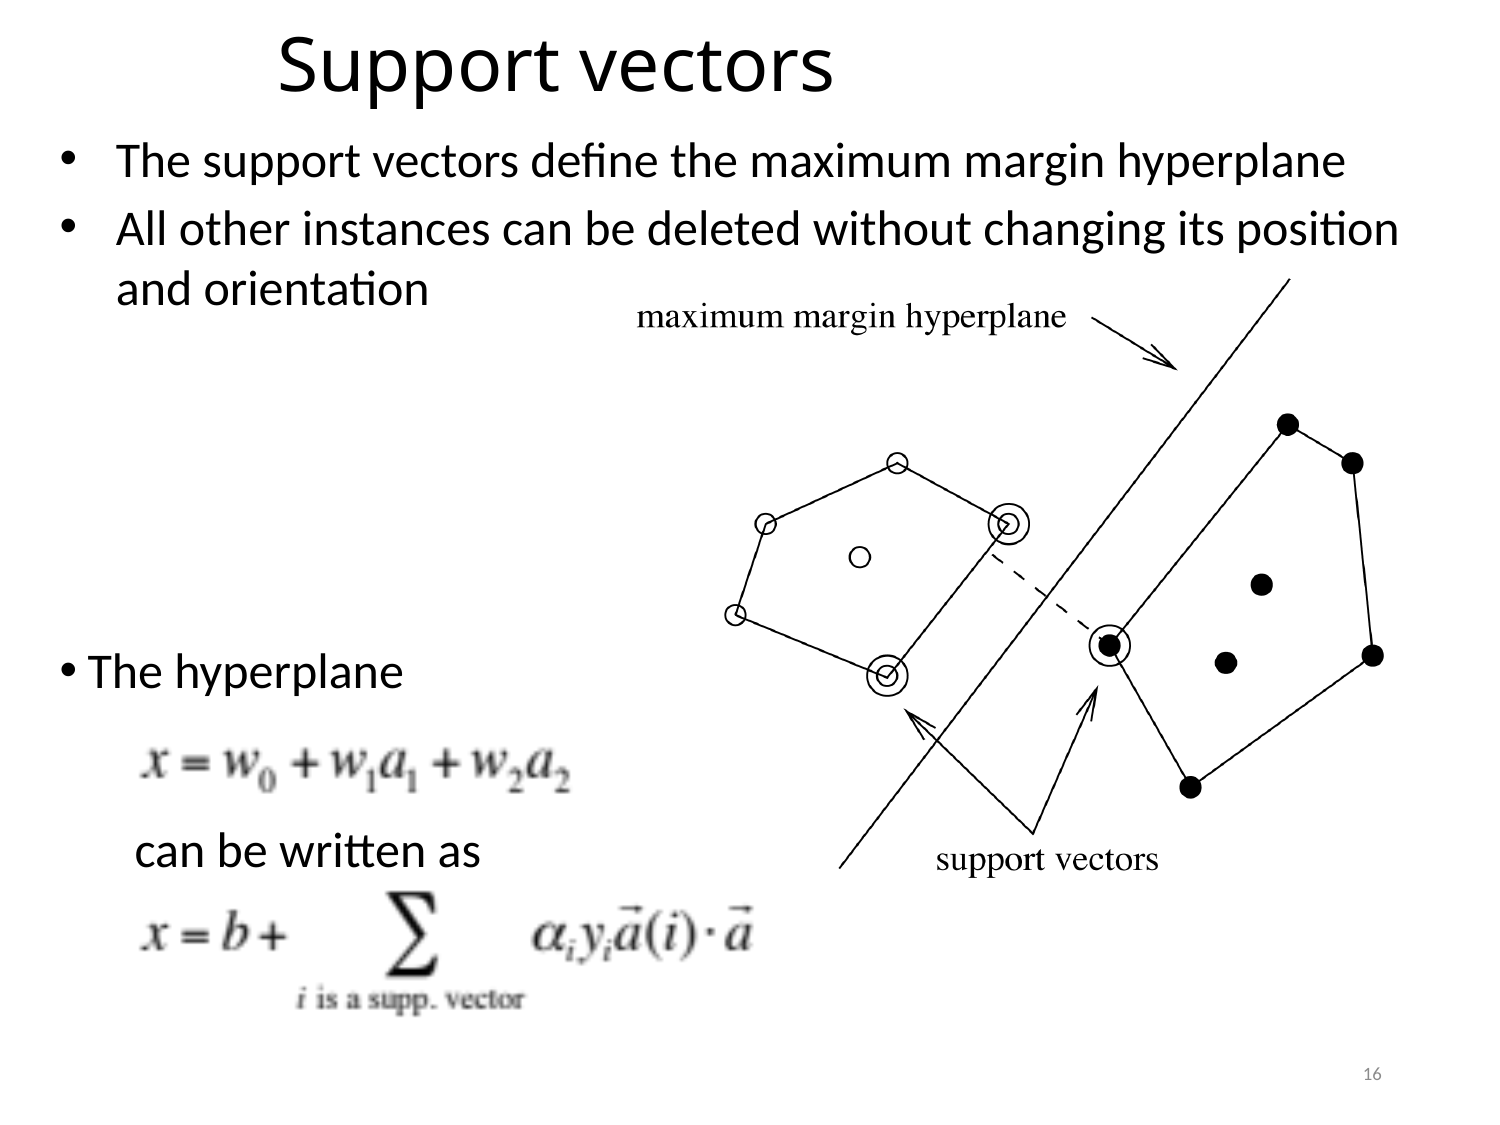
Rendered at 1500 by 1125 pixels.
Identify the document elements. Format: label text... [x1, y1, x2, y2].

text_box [134, 723, 574, 802]
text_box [134, 882, 762, 1025]
list The hyperplane can be written as [44, 638, 815, 1125]
picture [634, 275, 1385, 878]
slide_number 16 [1059, 1042, 1397, 1103]
title Support vectors [262, 0, 1500, 148]
text_box The support vectors define the maximum margin hyperplane All other instances can be deleted without changing its position and orientation [44, 120, 1481, 498]
